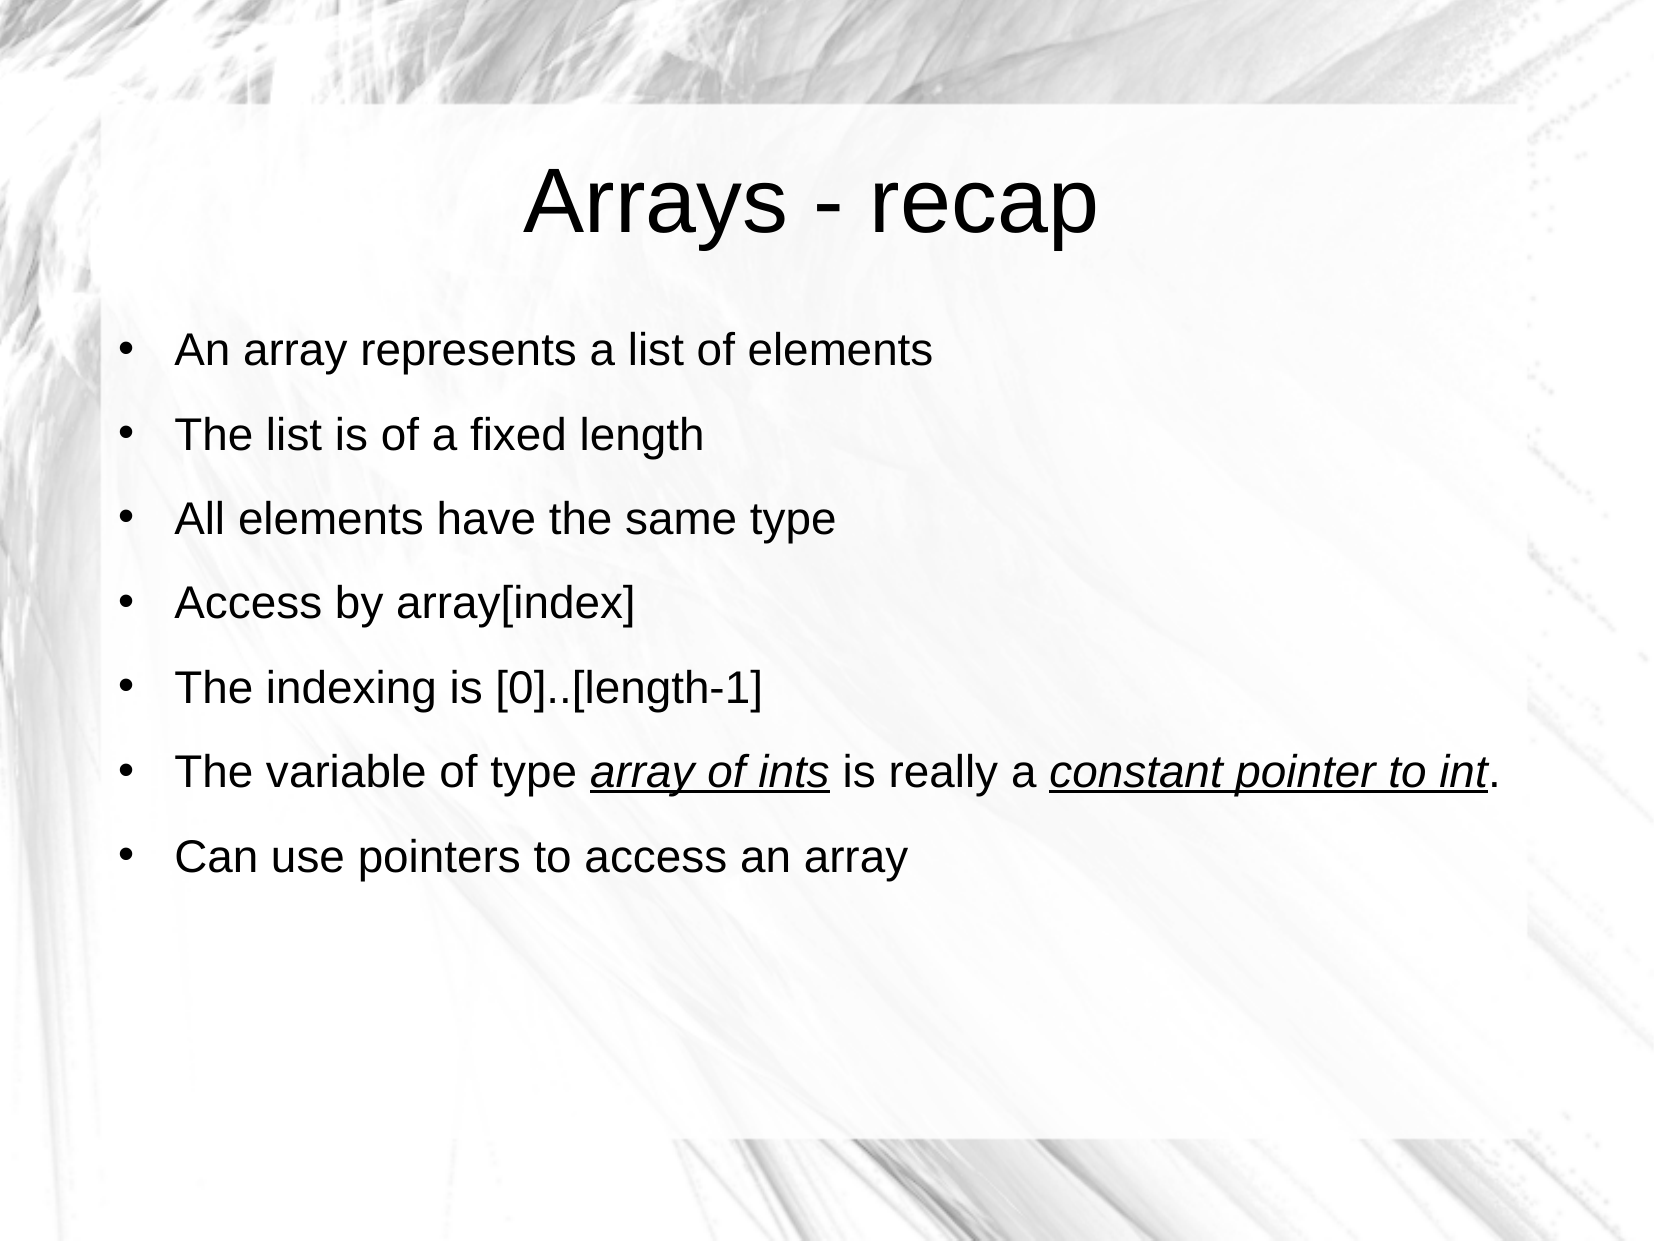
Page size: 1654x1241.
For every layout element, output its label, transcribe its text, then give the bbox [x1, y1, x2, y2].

picture [0, 0, 1654, 1241]
title Arrays - recap [118, 112, 1506, 281]
list An array represents a list of elements The list is of a fixed length All elements have the same type Access by array[index] The indexing is [0]..[length-1] The variable of type array of ints is really a constant pointer to int. Can use pointers to access an array [118, 319, 1571, 1109]
